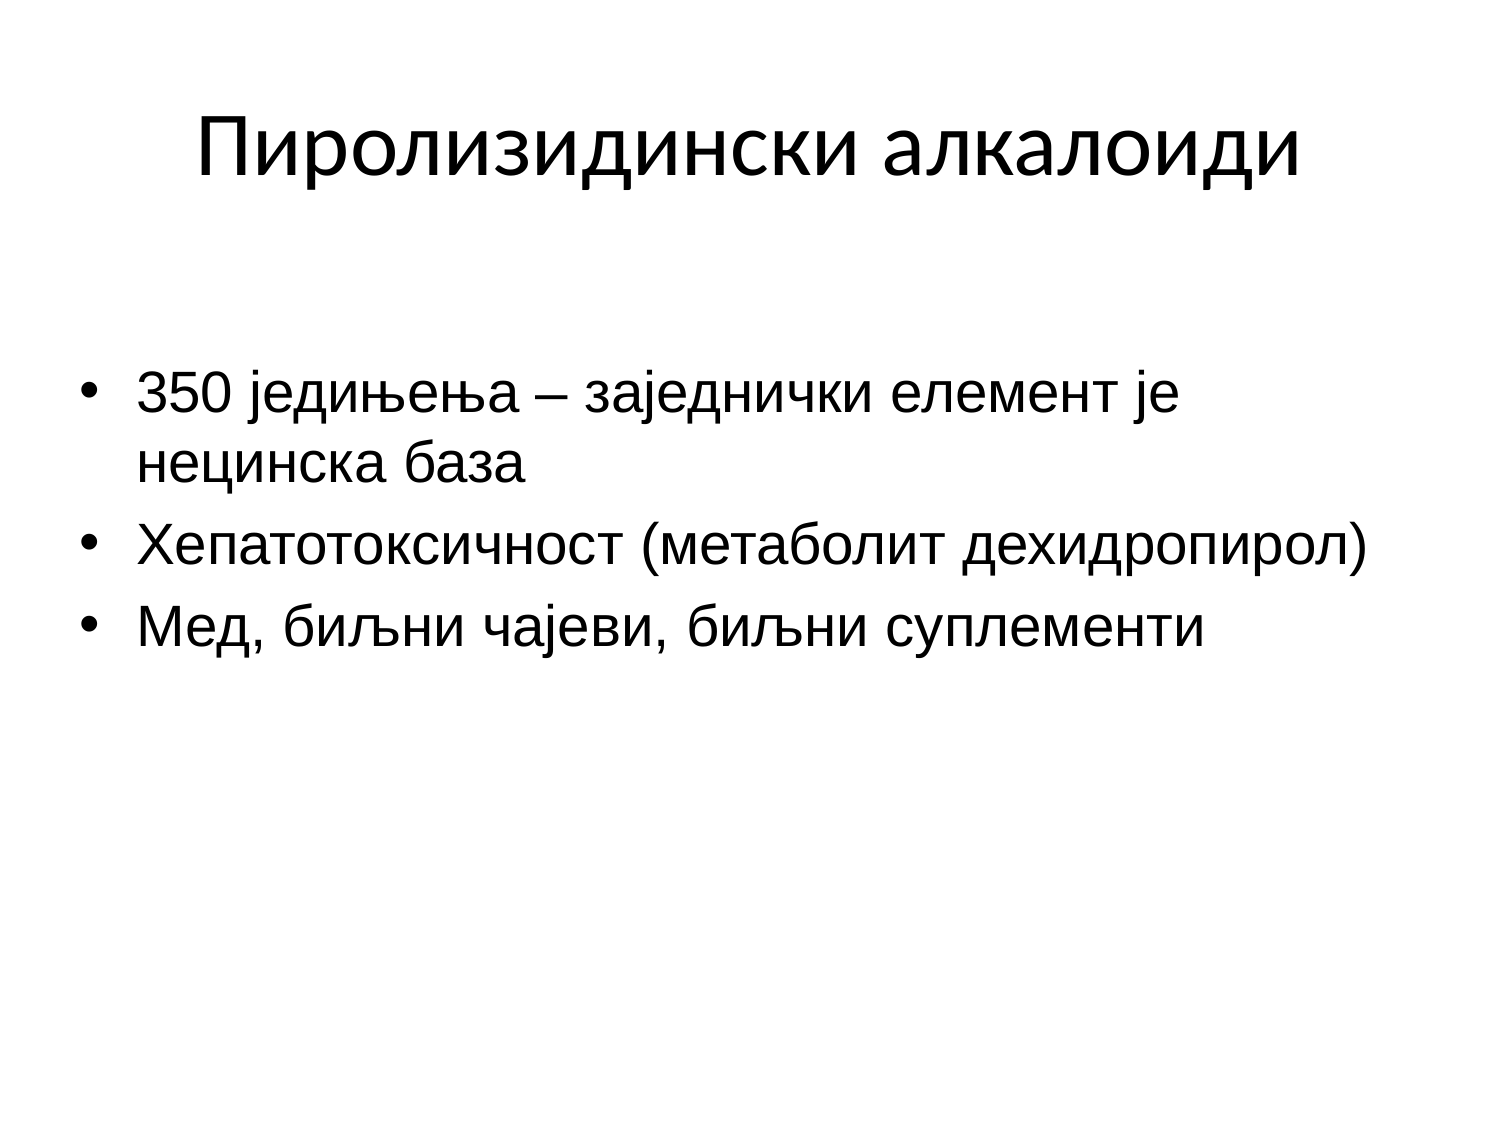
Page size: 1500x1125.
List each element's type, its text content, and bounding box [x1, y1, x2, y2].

title Пиролизидински алкалоиди [74, 44, 1426, 233]
list 350 једињења – заједнички елемент је нецинска база Хепатотоксичност (метаболит дехидропирол) Мед, биљни чајеви, биљни суплементи [64, 255, 1416, 999]
